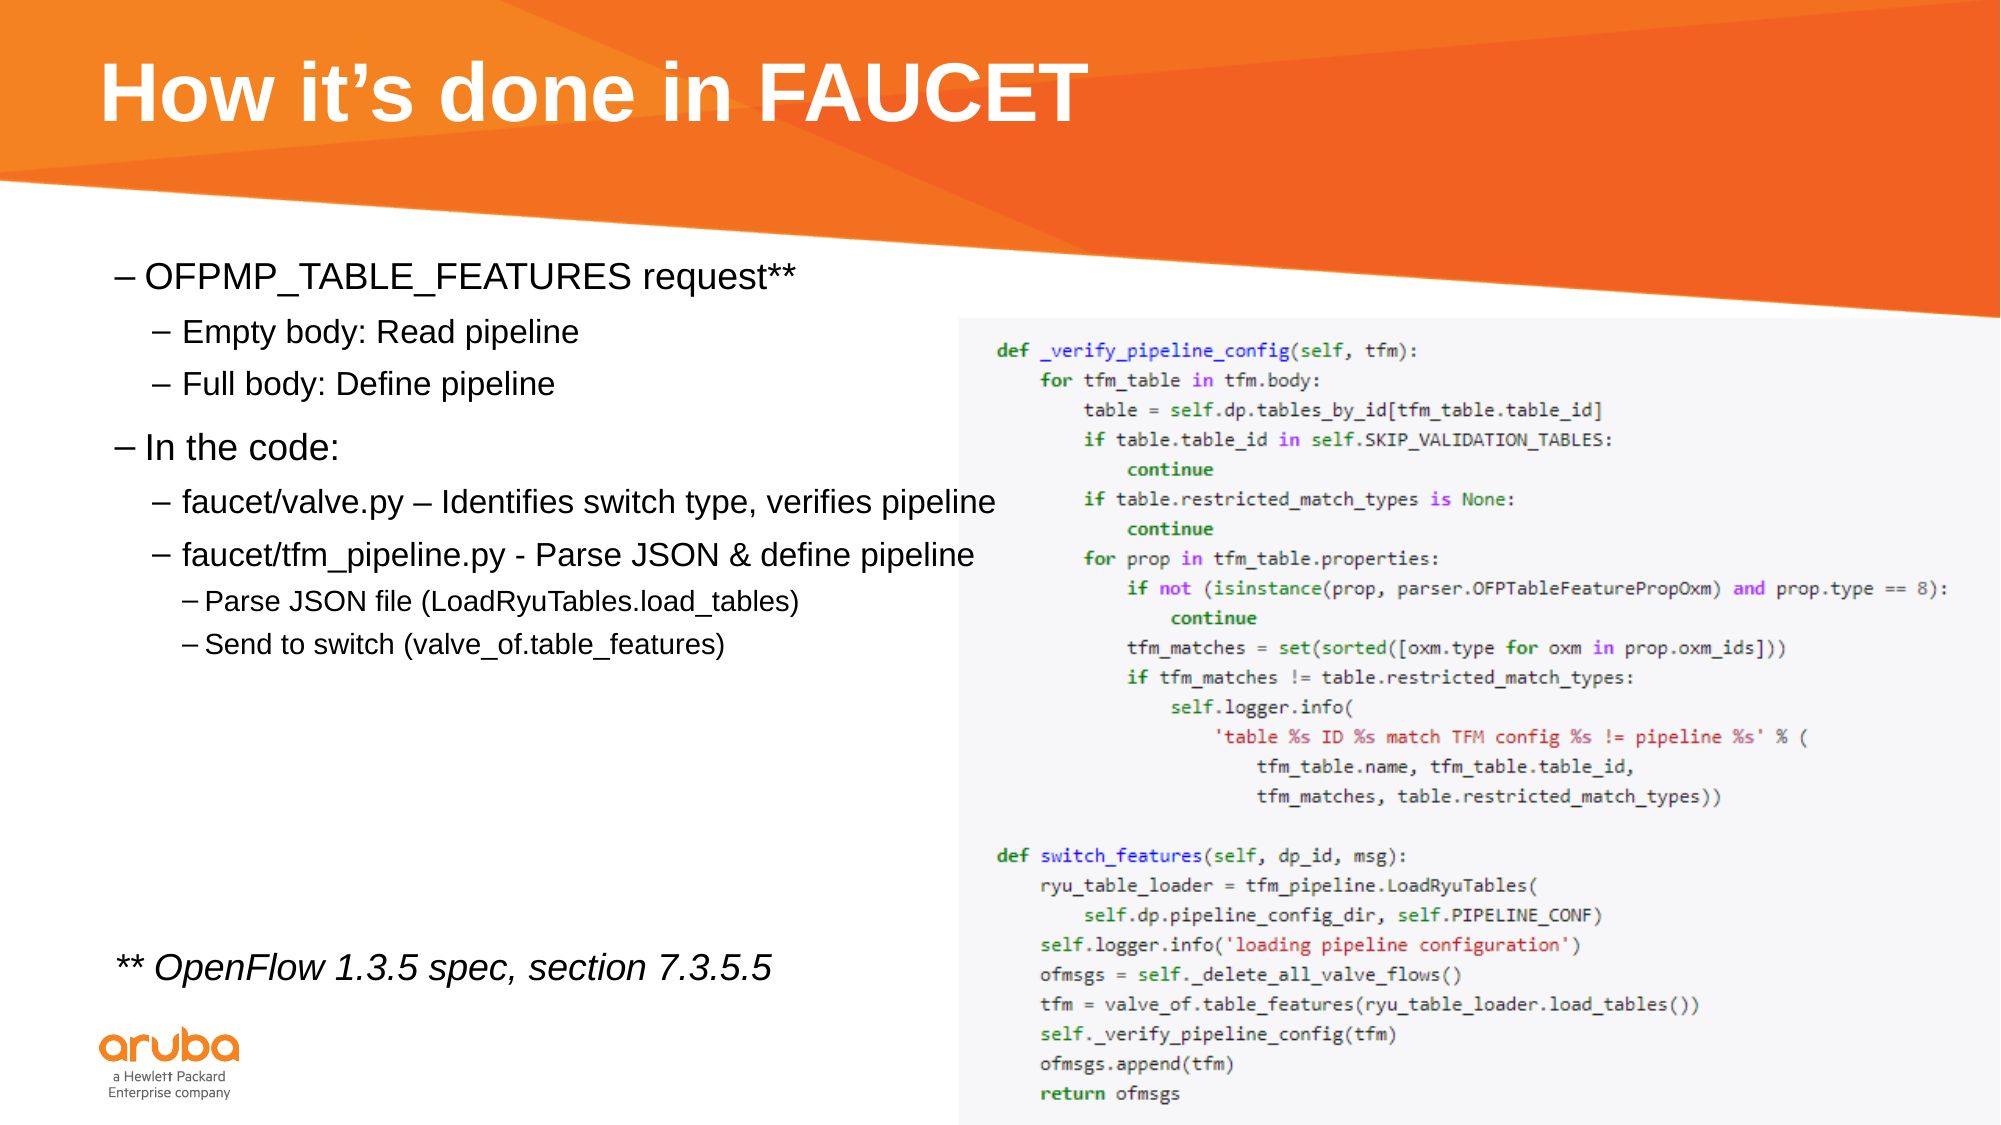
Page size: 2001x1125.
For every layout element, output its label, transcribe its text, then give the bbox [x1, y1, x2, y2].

picture [0, 0, 2001, 1125]
text_box OFPMP_TABLE_FEATURES request** Empty body: Read pipeline Full body: Define pipeline In the code: faucet/valve.py – Identifies switch type, verifies pipeline faucet/tfm_pipeline.py - Parse JSON & define pipeline Parse JSON file (LoadRyuTables.load_tables) Send to switch (valve_of.table_features) ** OpenFlow 1.3.5 spec, section 7.3.5.5 [99, 249, 1900, 1000]
title How it’s done in FAUCET [99, 50, 1450, 145]
